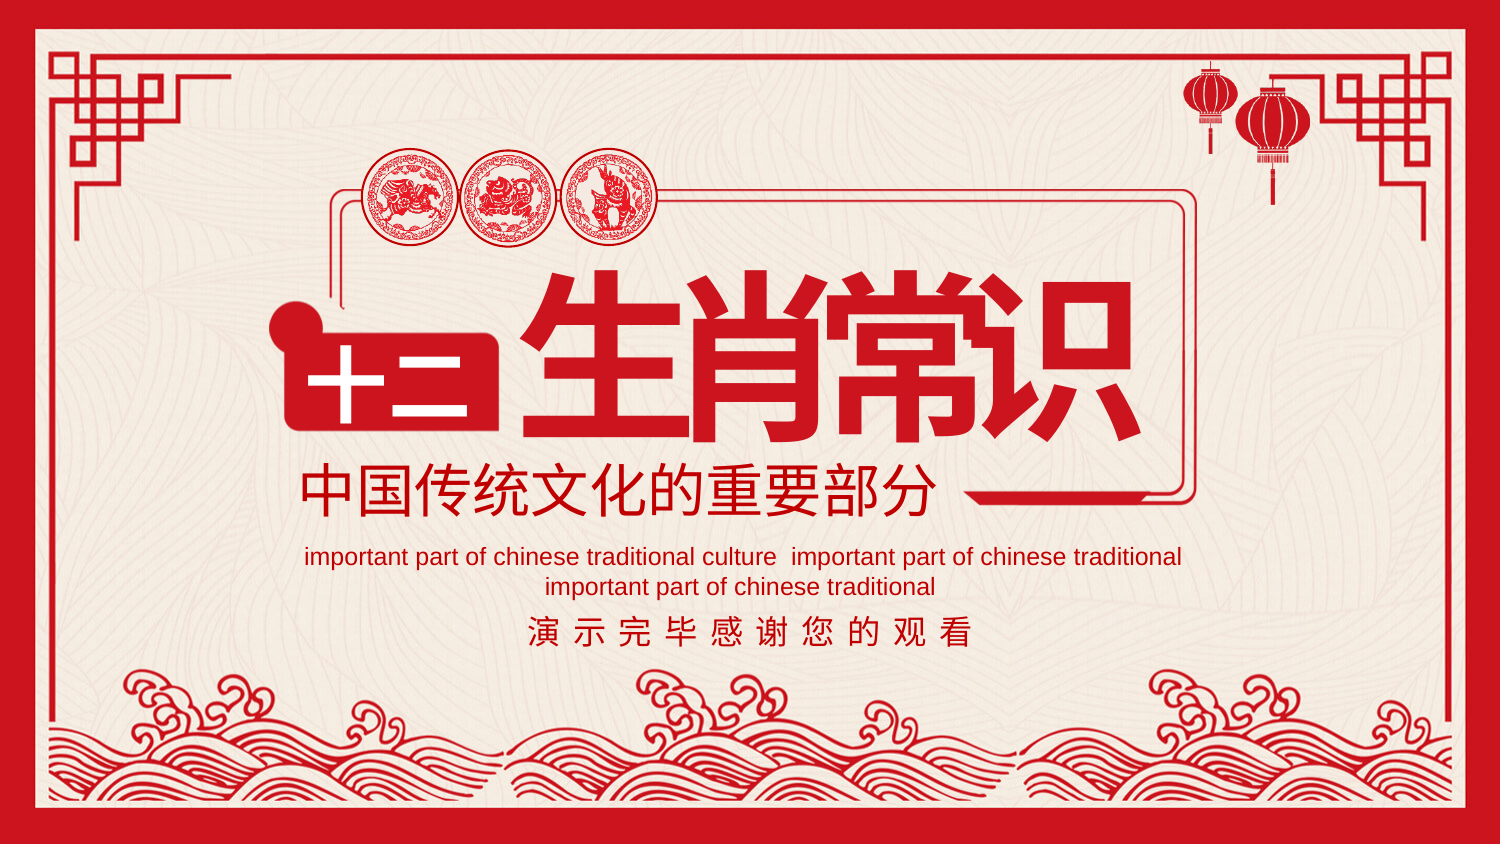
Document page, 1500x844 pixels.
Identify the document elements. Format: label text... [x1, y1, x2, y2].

picture [0, 0, 1500, 844]
text_box 演示完毕感谢您的观看 [500, 603, 1000, 659]
text_box important part of chinese traditional culture important part of chinese traditional important part of chinese traditional [272, 536, 1210, 608]
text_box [357, 133, 663, 255]
